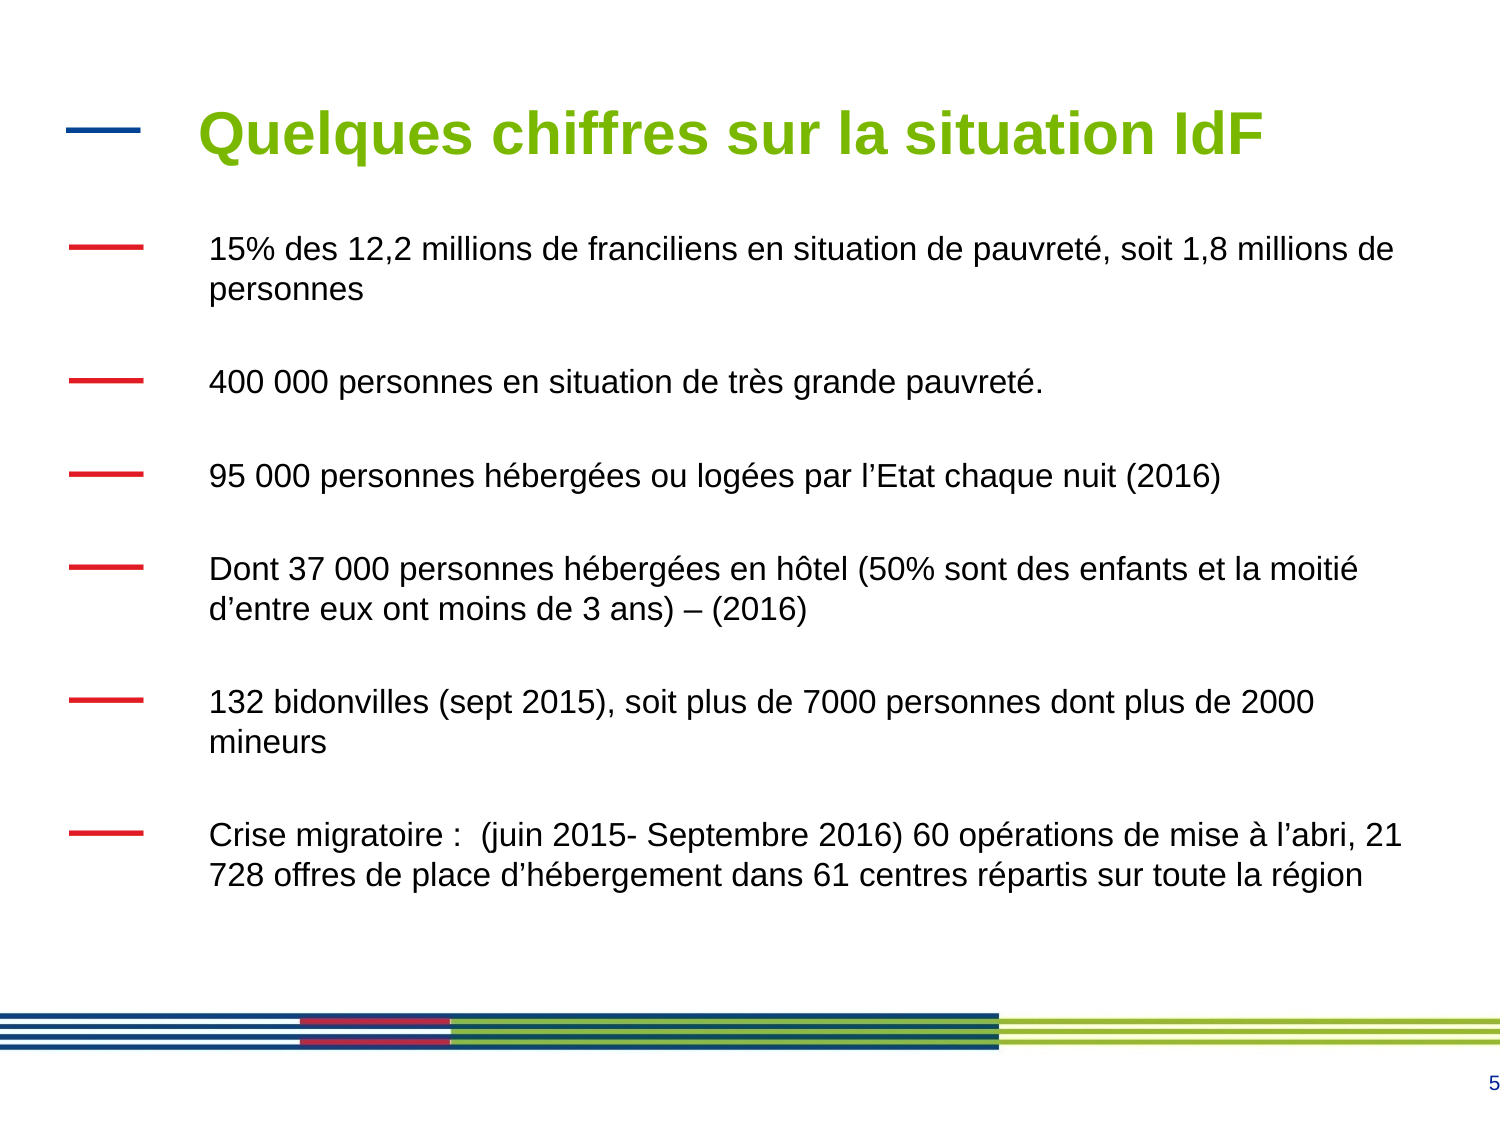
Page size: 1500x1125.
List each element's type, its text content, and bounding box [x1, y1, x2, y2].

picture [68, 467, 144, 481]
picture [65, 123, 141, 137]
picture [68, 560, 144, 574]
picture [1424, 999, 1500, 1063]
picture [68, 240, 144, 254]
picture [68, 374, 144, 387]
picture [68, 826, 144, 840]
list 15% des 12,2 millions de franciliens en situation de pauvreté, soit 1,8 millions de personnes 400 000 personnes en situation de très grande pauvreté. 95 000 personnes hébergées ou logées par l’Etat chaque nuit (2016) Dont 37 000 personnes hébergées en hôtel (50% sont des enfants et la moitié d’entre eux ont moins de 3 ans) – (2016) 132 bidonvilles (sept 2015), soit plus de 7000 personnes dont plus de 2000 mineurs Crise migratoire : (juin 2015- Septembre 2016) 60 opérations de mise à l’abri, 21 728 offres de place d’hébergement dans 61 centres répartis sur toute la région [52, 219, 1424, 1071]
picture [0, 999, 52, 1063]
title Quelques chiffres sur la situation IdF [49, 35, 1388, 224]
picture [68, 693, 144, 707]
